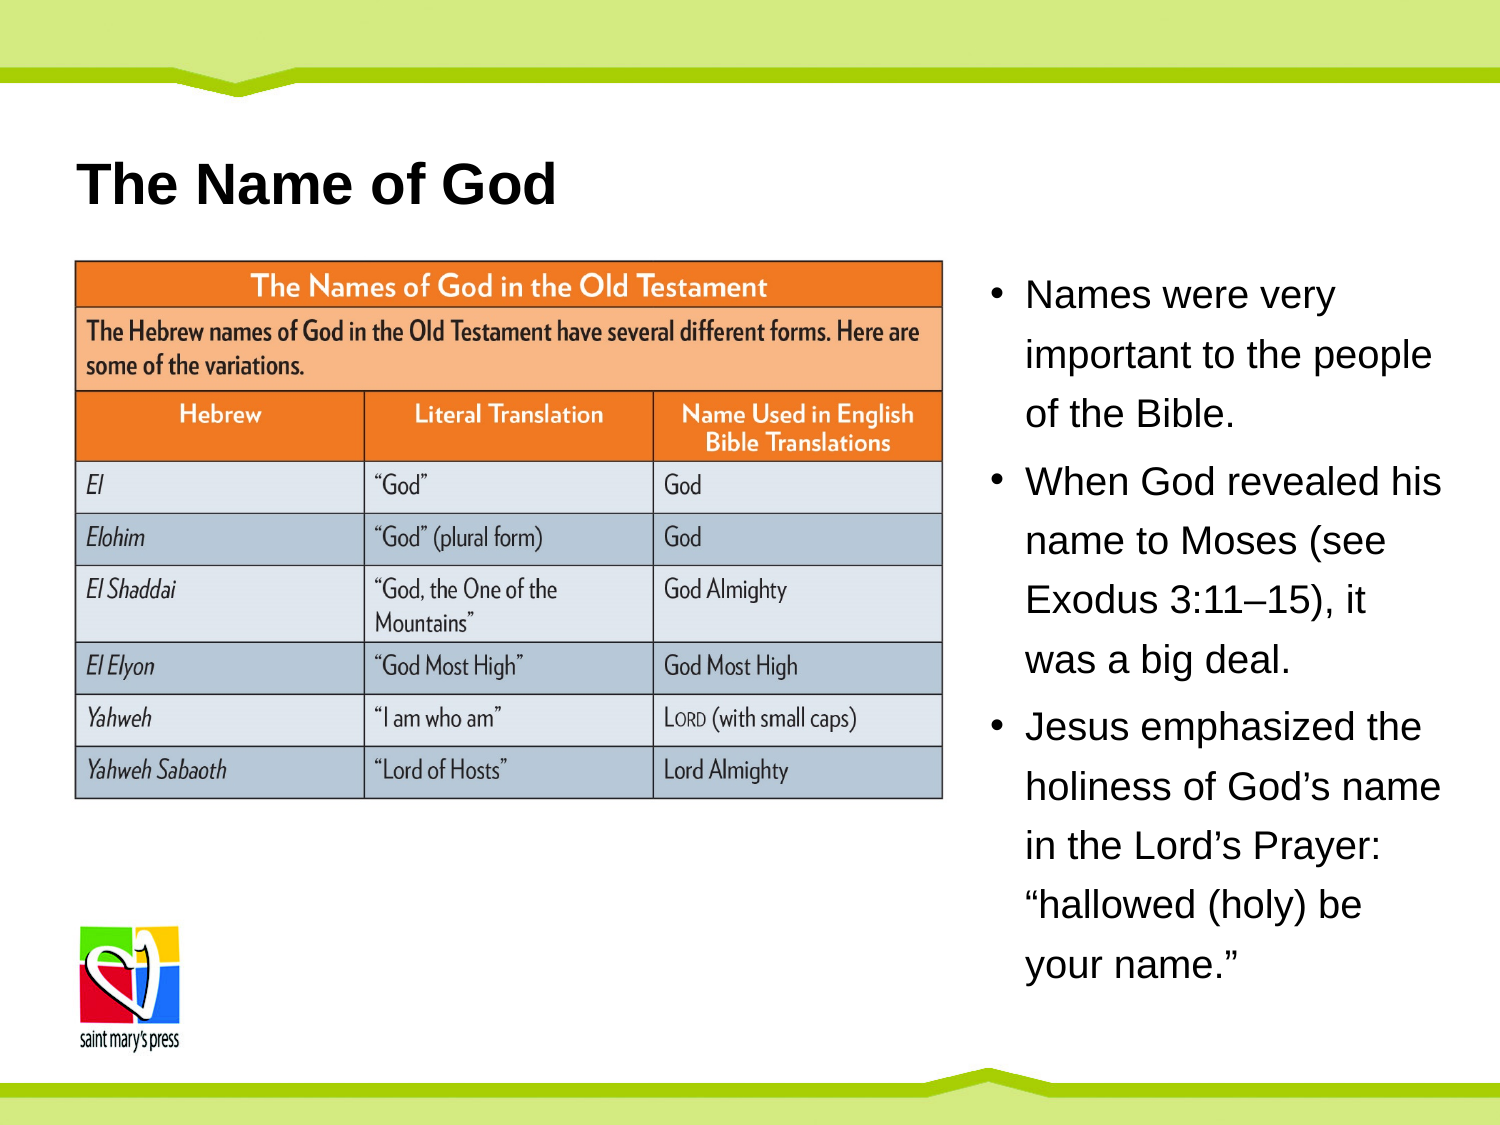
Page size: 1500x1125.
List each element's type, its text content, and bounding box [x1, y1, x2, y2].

list Names were very important to the people of the Bible. When God revealed his name to Moses (see Exodus 3:11–15), it was a big deal. Jesus emphasized the holiness of God’s name in the Lord’s Prayer: “hallowed (holy) be your name.” [975, 249, 1462, 1009]
picture [0, 0, 1500, 1125]
title The Name of God [61, 137, 1412, 225]
